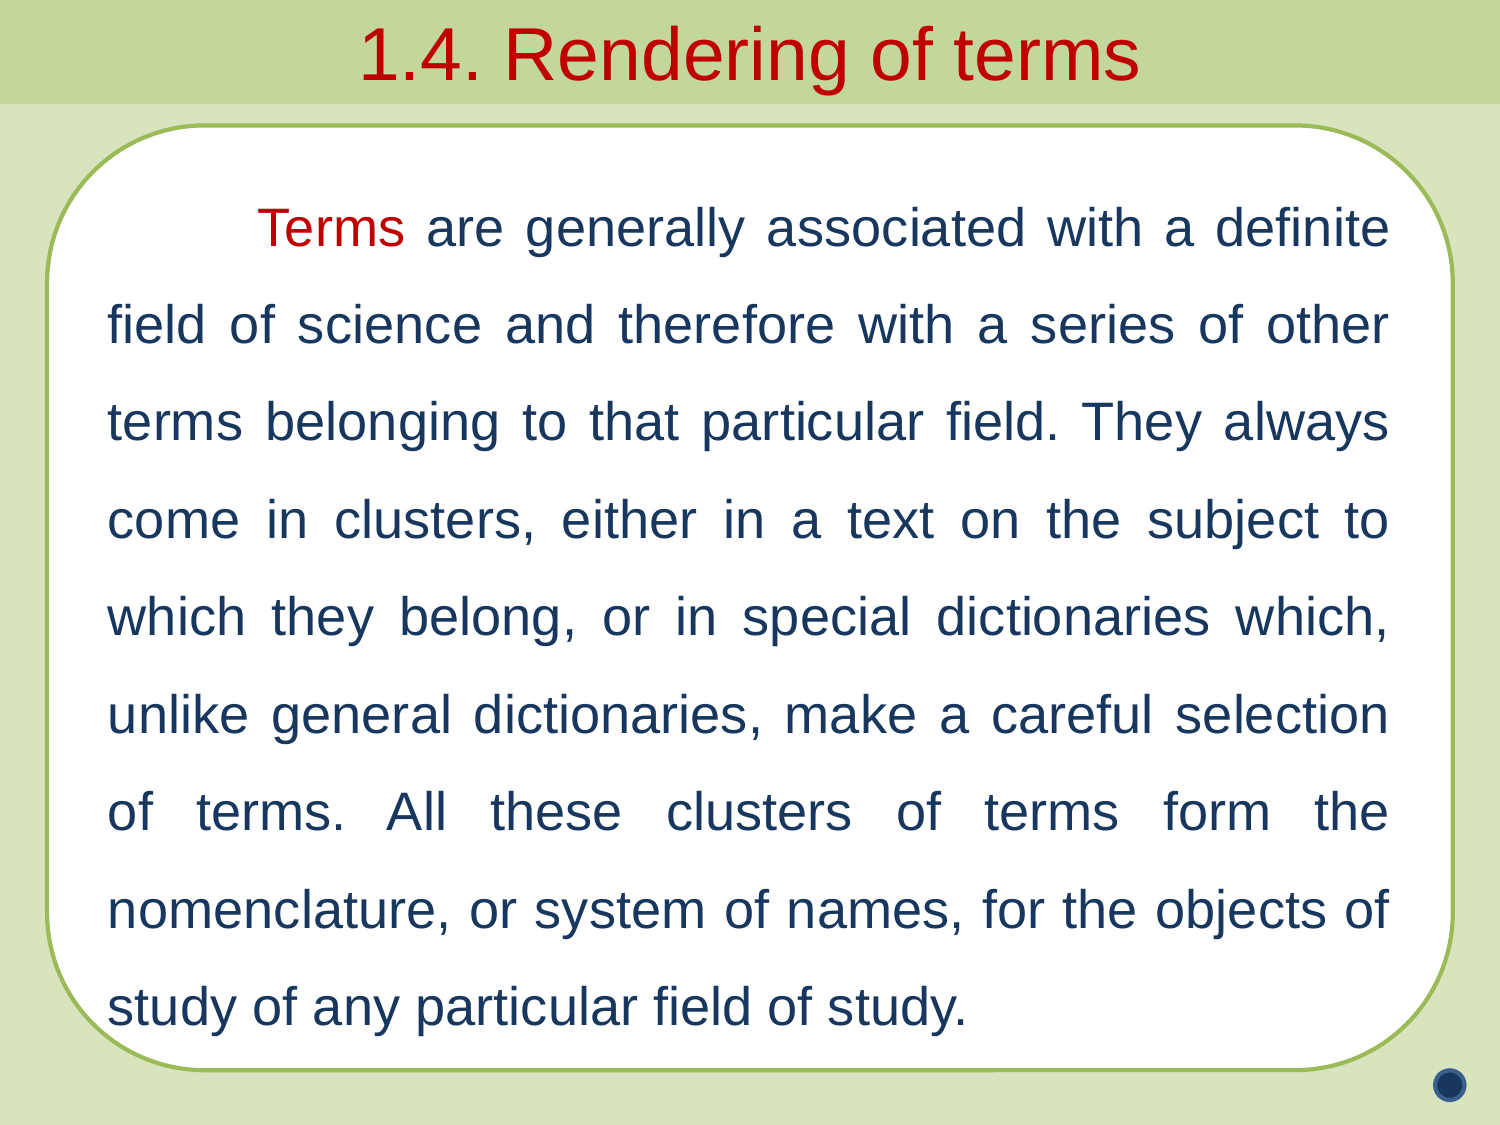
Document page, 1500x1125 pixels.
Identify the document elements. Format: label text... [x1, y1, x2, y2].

text_box Terms are generally associated with a definite field of science and therefore with a series of other terms belonging to that particular field. They always come in clusters, either in a text on the subject to which they belong, or in special dictionaries which, unlike general dictionaries, make a careful selection of terms. All these clusters of terms form the nomenclature, or system of names, for the objects of study of any particular field of study. [44, 123, 1455, 1073]
text_box [1433, 1068, 1467, 1103]
text_box 1.4. Rendering of terms [0, 0, 1500, 104]
